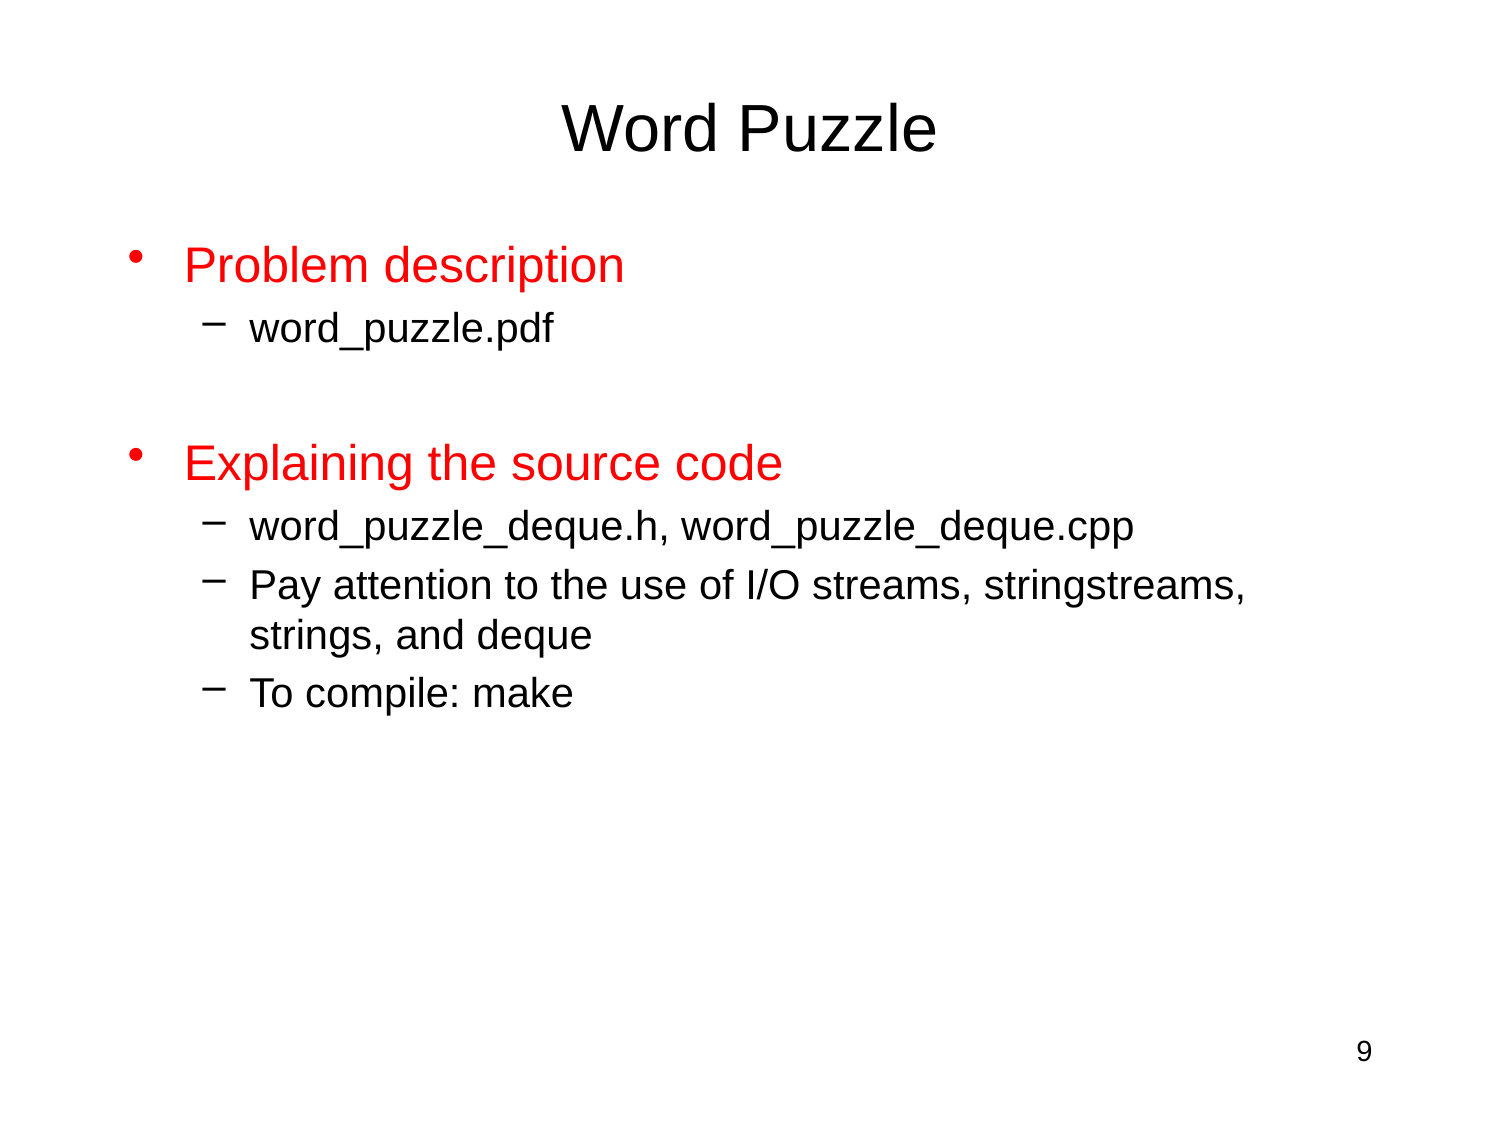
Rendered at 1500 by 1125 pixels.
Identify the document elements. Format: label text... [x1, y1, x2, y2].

title Word Puzzle [112, 62, 1388, 188]
list Problem description word_puzzle.pdf Explaining the source code word_puzzle_deque.h, word_puzzle_deque.cpp Pay attention to the use of I/O streams, stringstreams, strings, and deque To compile: make [112, 224, 1388, 1001]
slide_number 9 [1074, 1024, 1388, 1101]
